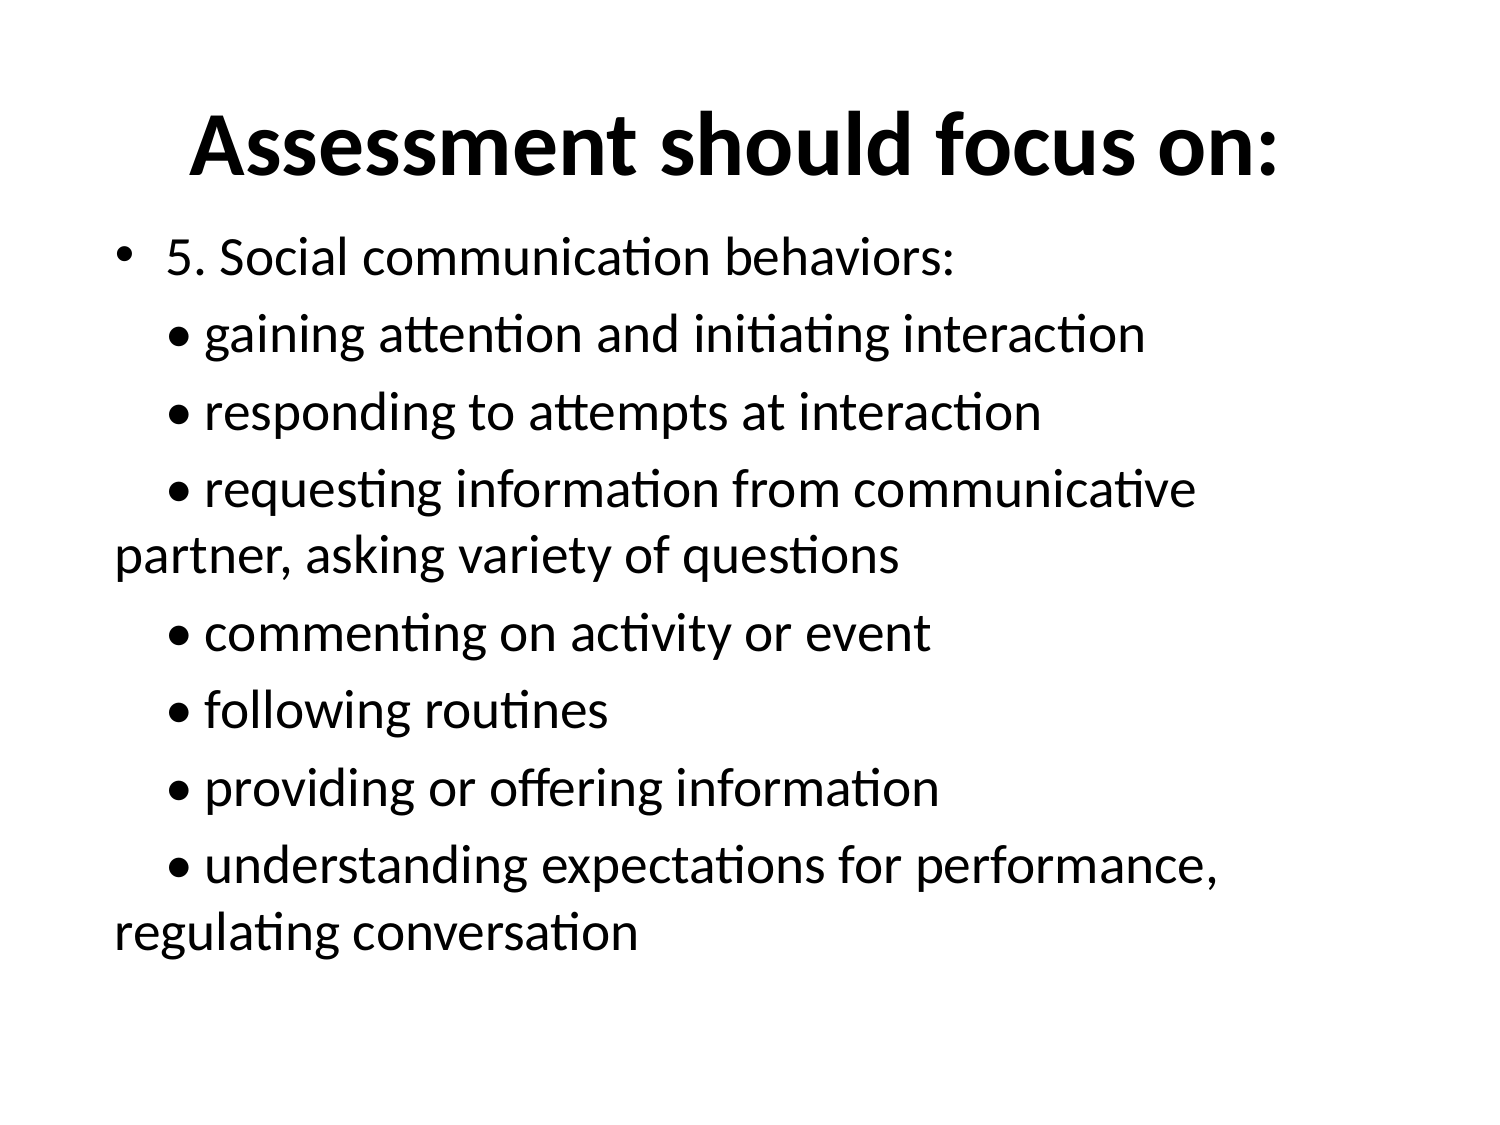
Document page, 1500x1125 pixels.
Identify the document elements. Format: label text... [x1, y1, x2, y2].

title Assessment should focus on: [174, 45, 1425, 212]
list 5. Social communication behaviors: • gaining attention and initiating interaction • responding to attempts at interaction • requesting information from communicative partner, asking variety of questions • commenting on activity or event • following routines • providing or offering information • understanding expectations for performance, regulating conversation [99, 212, 1425, 1050]
